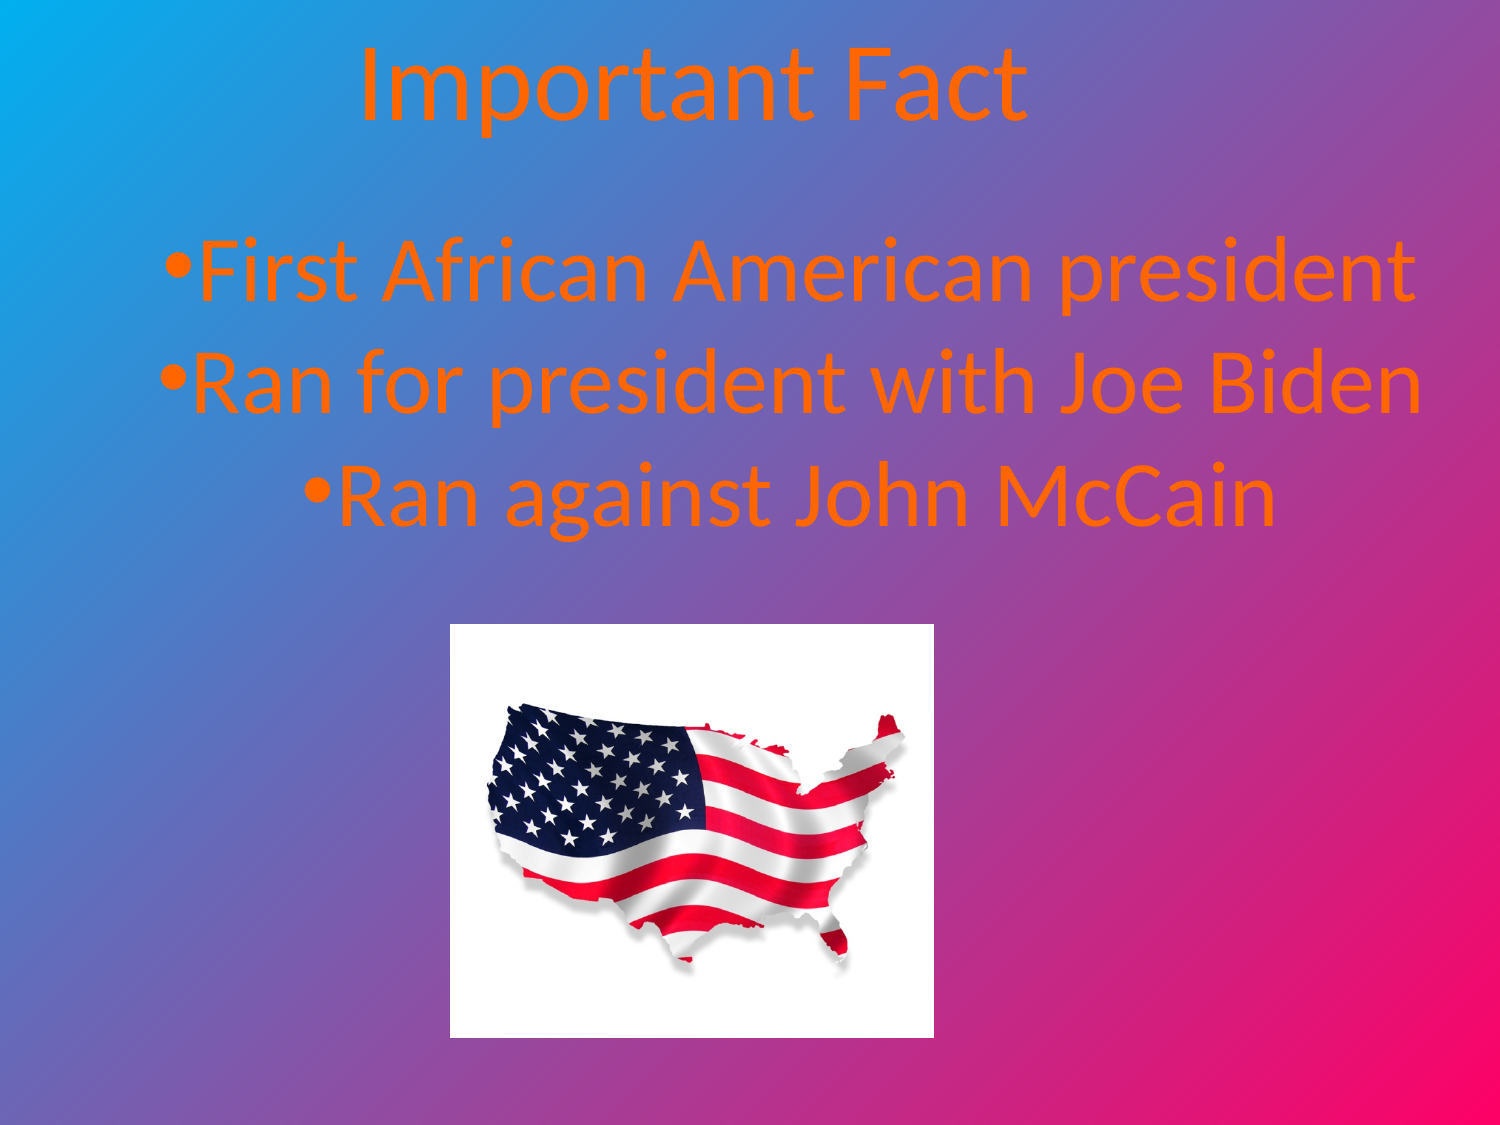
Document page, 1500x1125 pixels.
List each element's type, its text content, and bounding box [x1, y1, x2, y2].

text_box Important Fact [341, 0, 1047, 150]
picture [449, 624, 934, 1038]
text_box First African American president Ran for president with Joe Biden Ran against John McCain [142, 200, 1442, 553]
